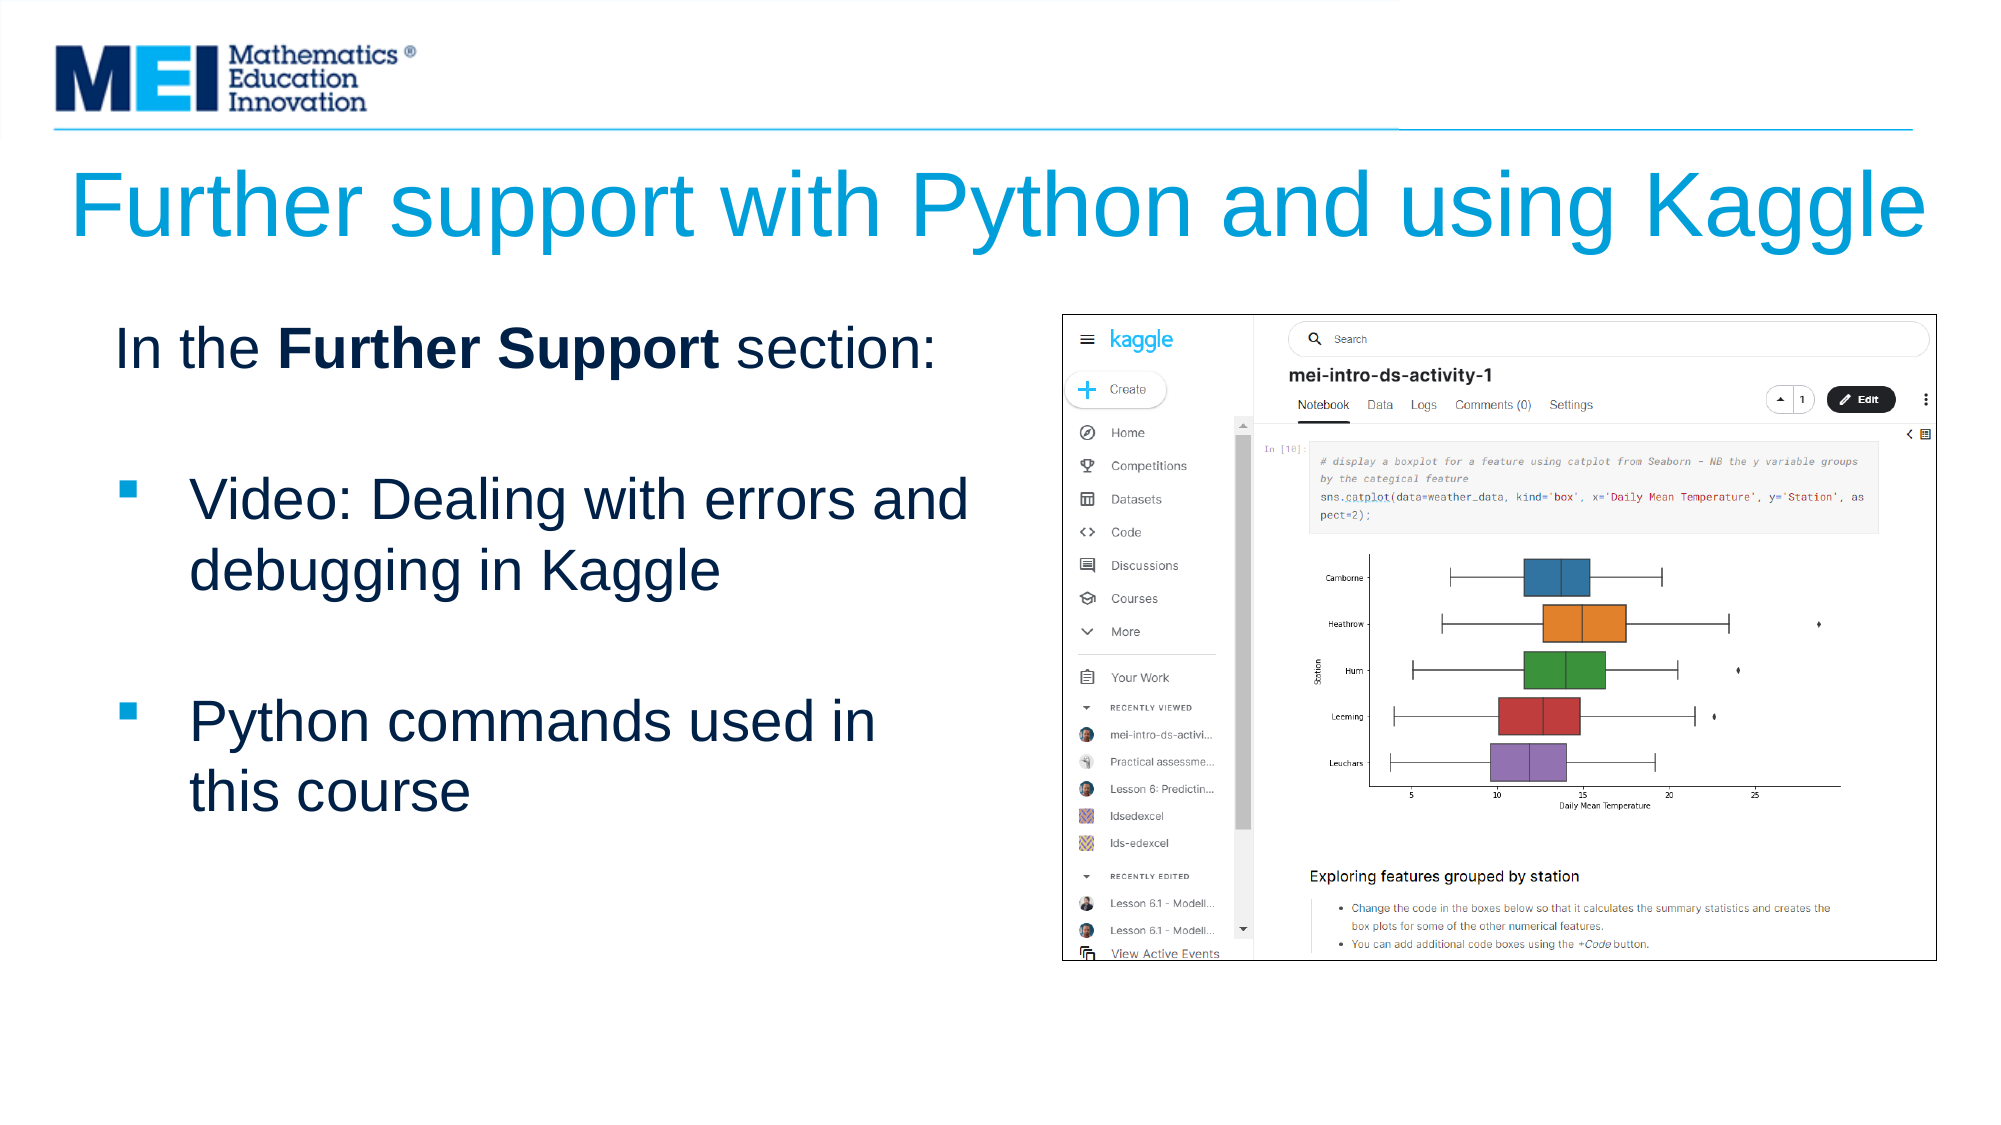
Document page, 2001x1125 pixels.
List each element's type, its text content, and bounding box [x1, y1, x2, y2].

title Further support with Python and using Kaggle [49, 137, 1951, 233]
picture [1062, 314, 1937, 961]
list In the Further Support section: Video: Dealing with errors and debugging in Kaggle Python commands used in this course [99, 302, 1000, 1005]
picture [0, 0, 2000, 140]
